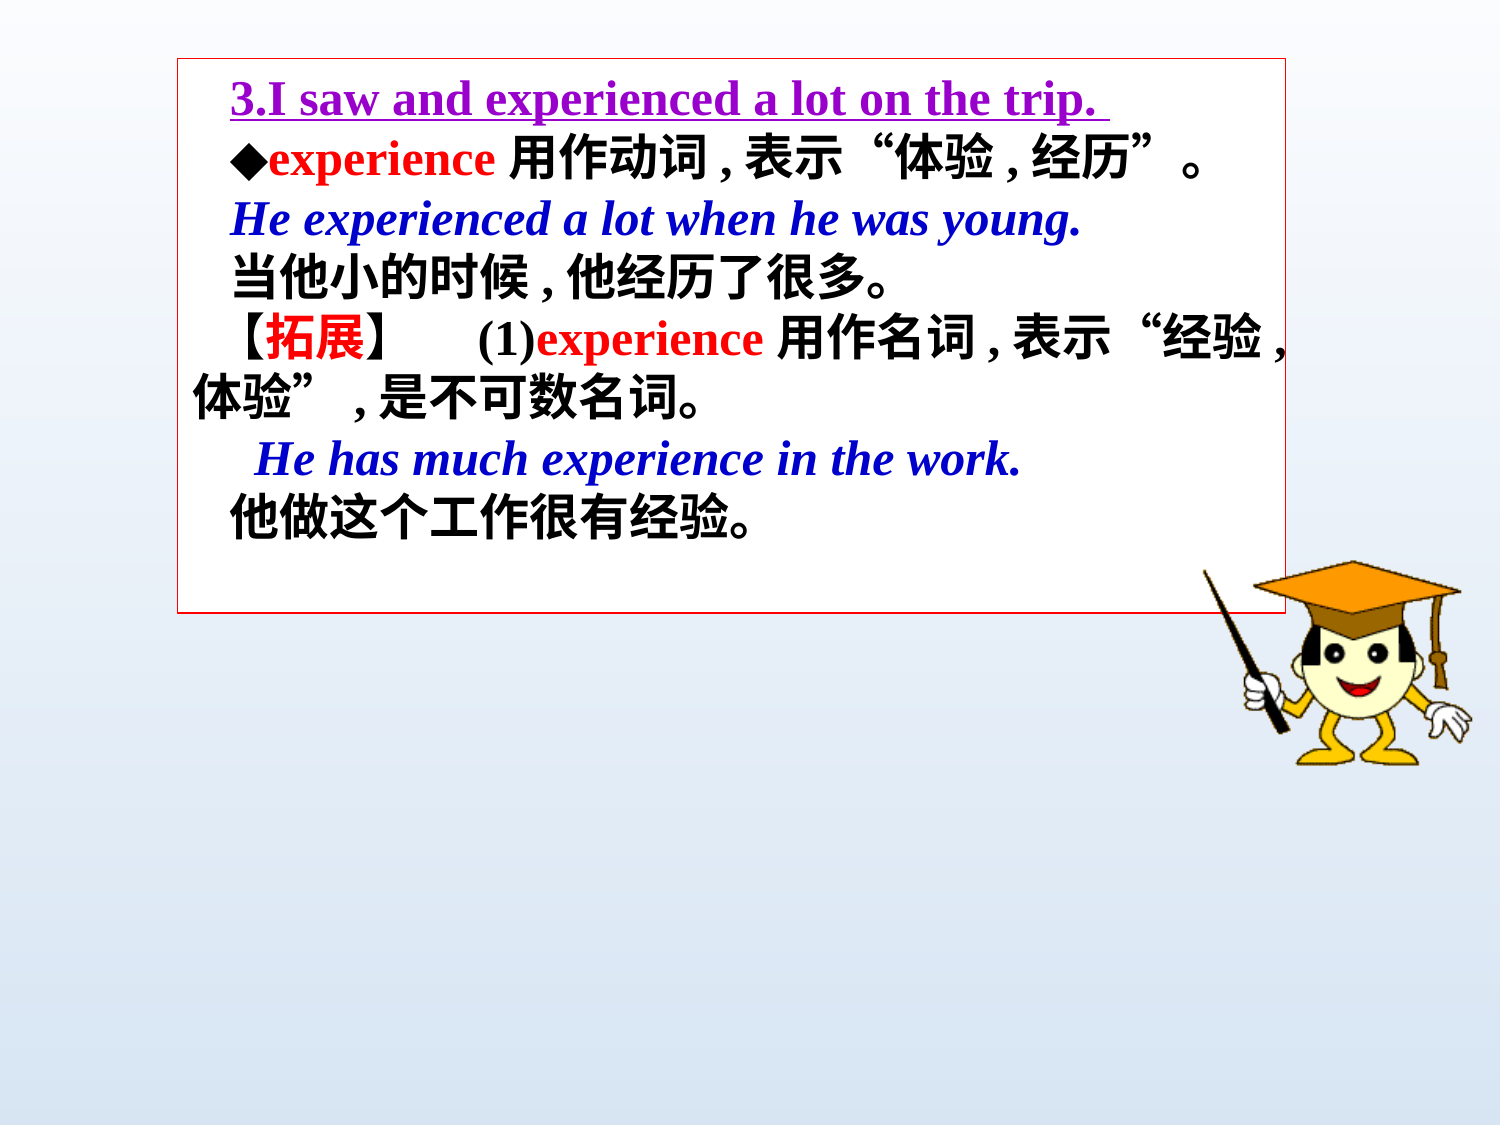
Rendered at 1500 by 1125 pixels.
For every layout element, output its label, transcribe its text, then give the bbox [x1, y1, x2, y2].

picture [1183, 544, 1497, 780]
text_box 3.I saw and experienced a lot on the trip. ◆experience用作动词,表示“体验,经历”。 He experienced a lot when he was young. 当他小的时候,他经历了很多。 【拓展】 (1)experience用作名词,表示“经验,体验”,是不可数名词。 He has much experience in the work. 他做这个工作很有经验。 [177, 58, 1286, 613]
